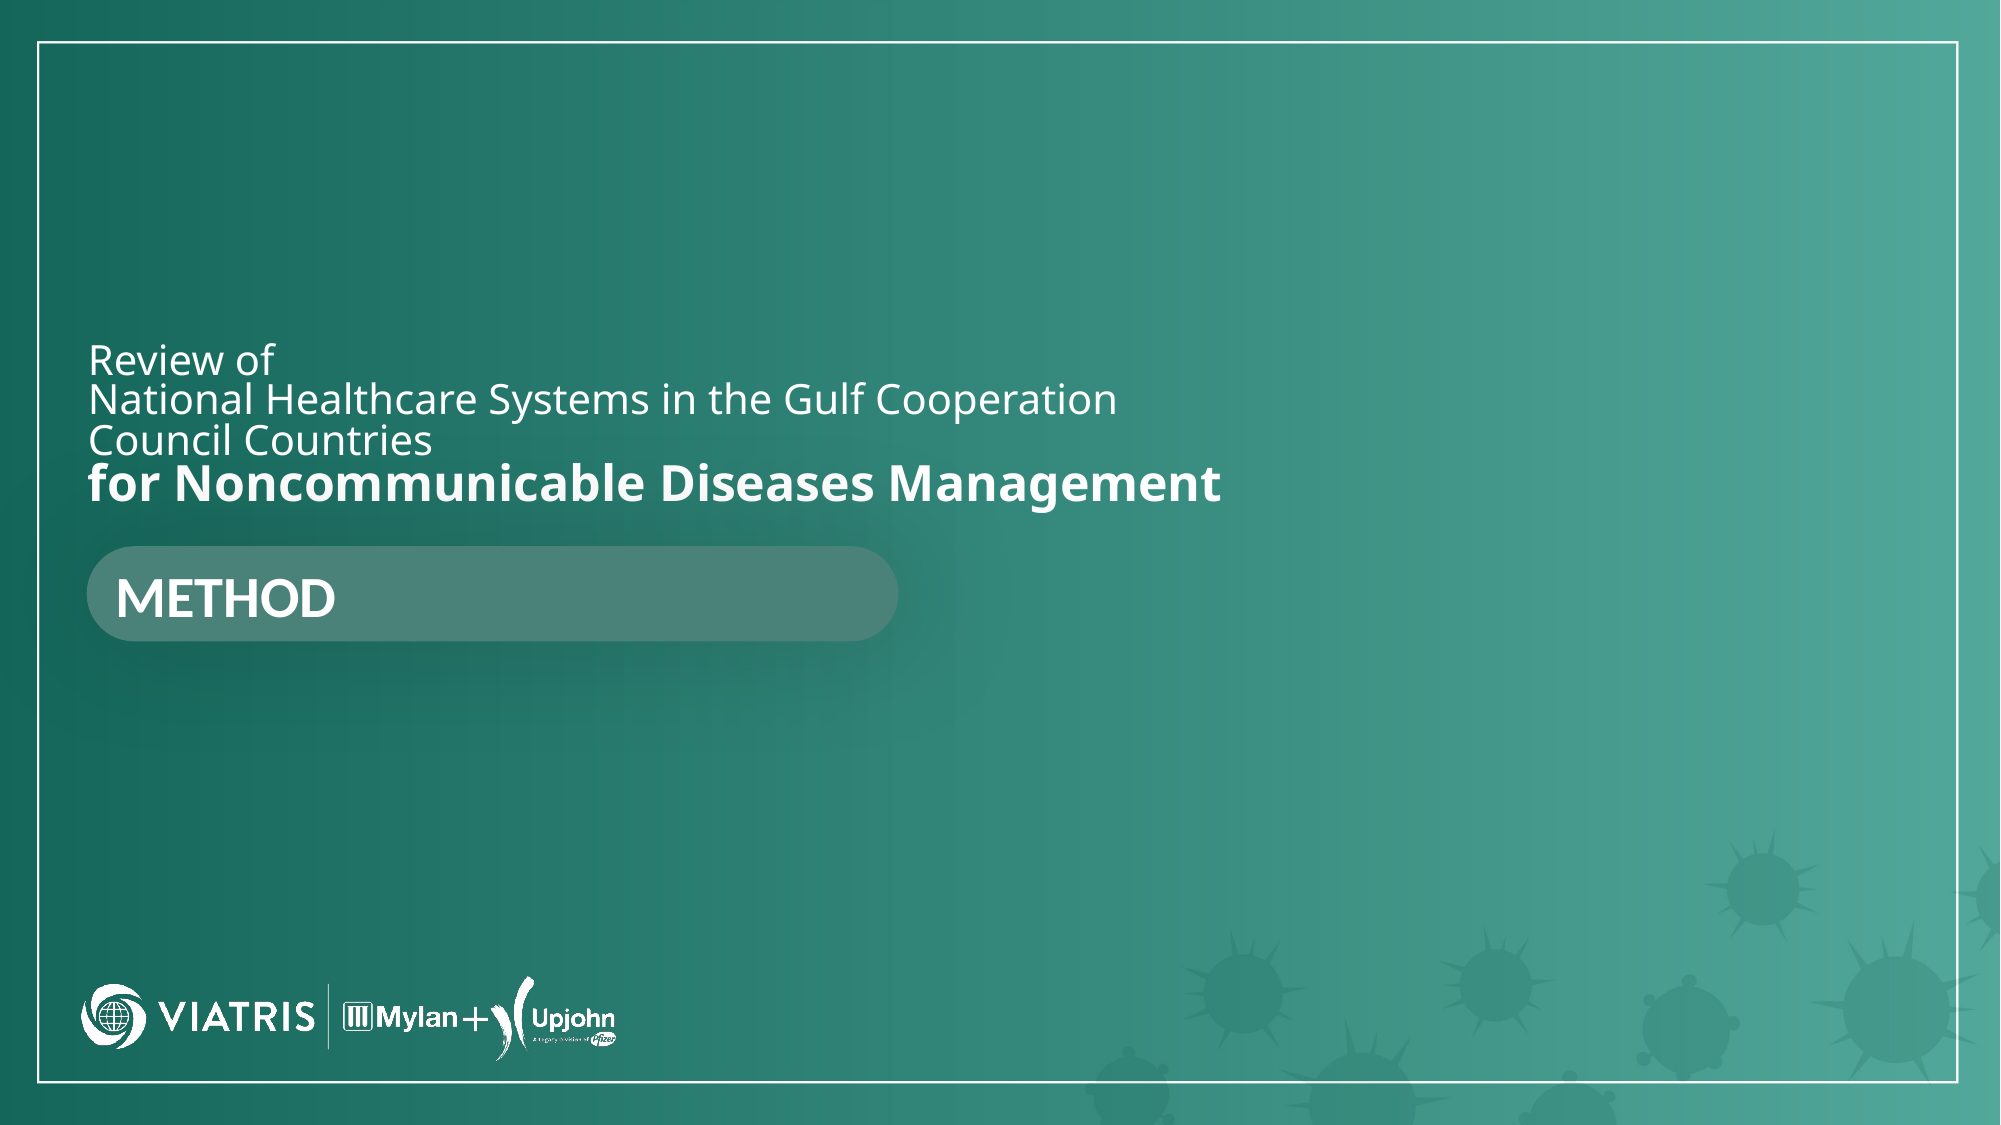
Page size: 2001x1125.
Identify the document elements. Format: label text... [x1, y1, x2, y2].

picture [0, 0, 2000, 1125]
text_box Review of National Healthcare Systems in the Gulf Cooperation Council Countries for Noncommunicable Diseases Management [73, 335, 1312, 519]
text_box METHOD [85, 545, 900, 643]
